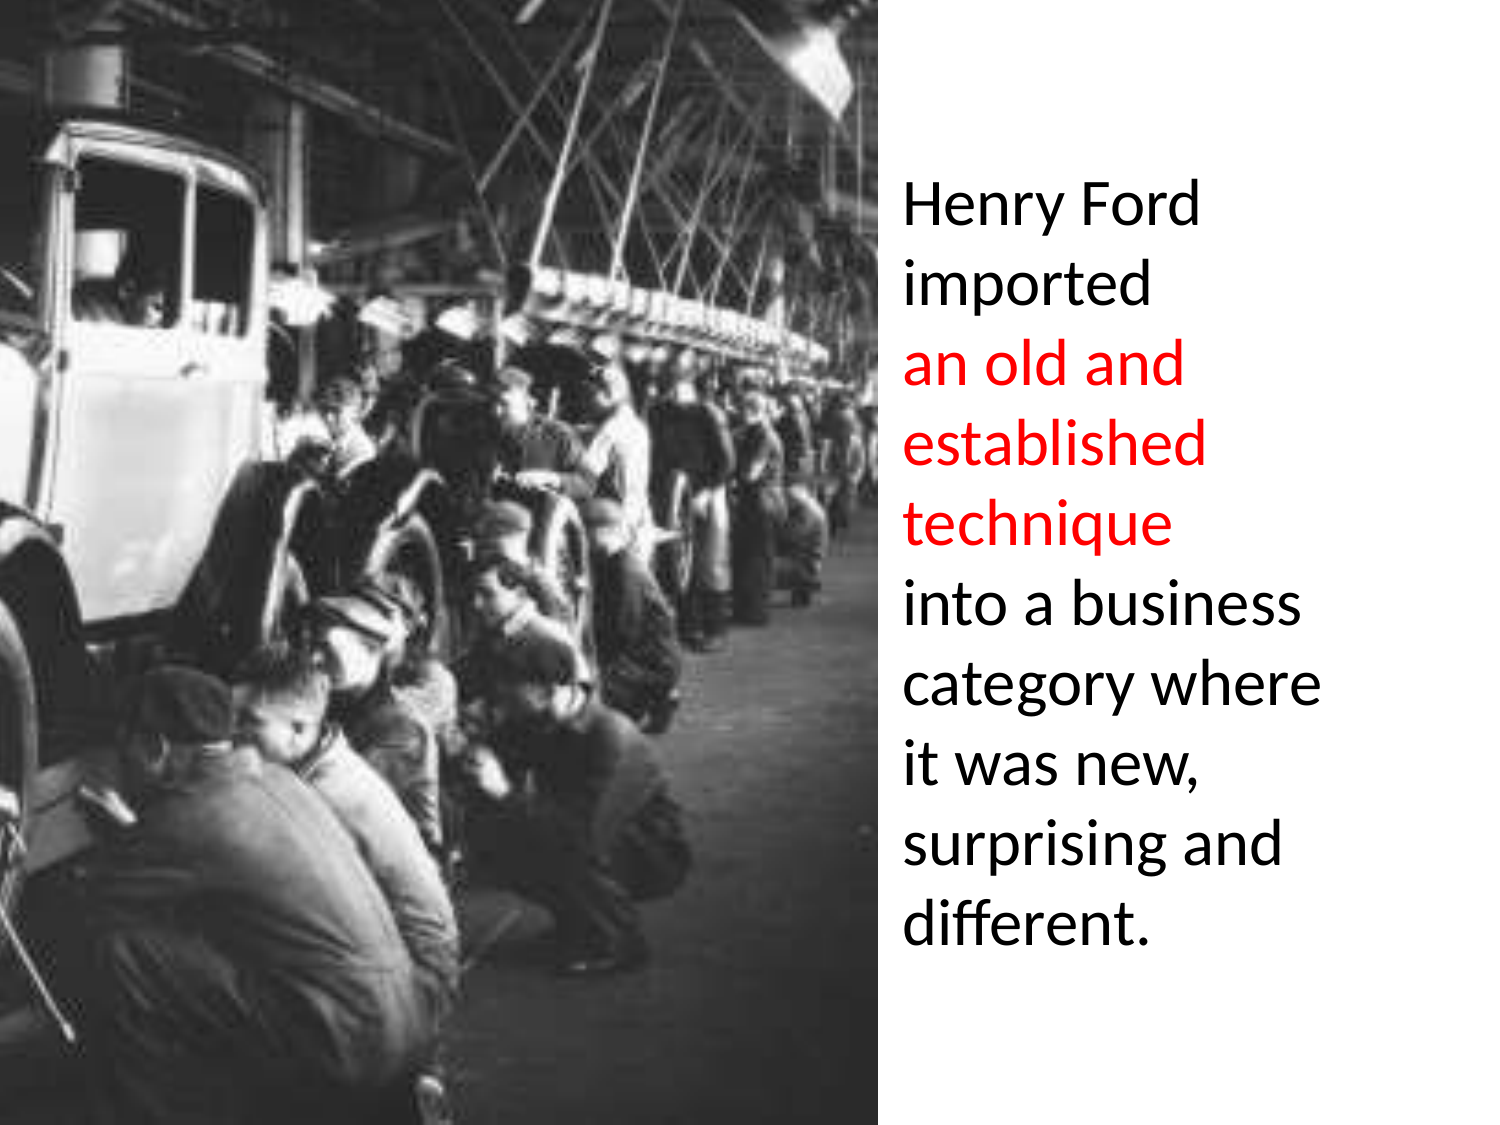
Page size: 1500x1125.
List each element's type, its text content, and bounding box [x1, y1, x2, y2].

text_box Henry Ford imported an old and established technique into a business category where it was new, surprising and different. [887, 151, 1493, 967]
picture [0, 0, 879, 1125]
